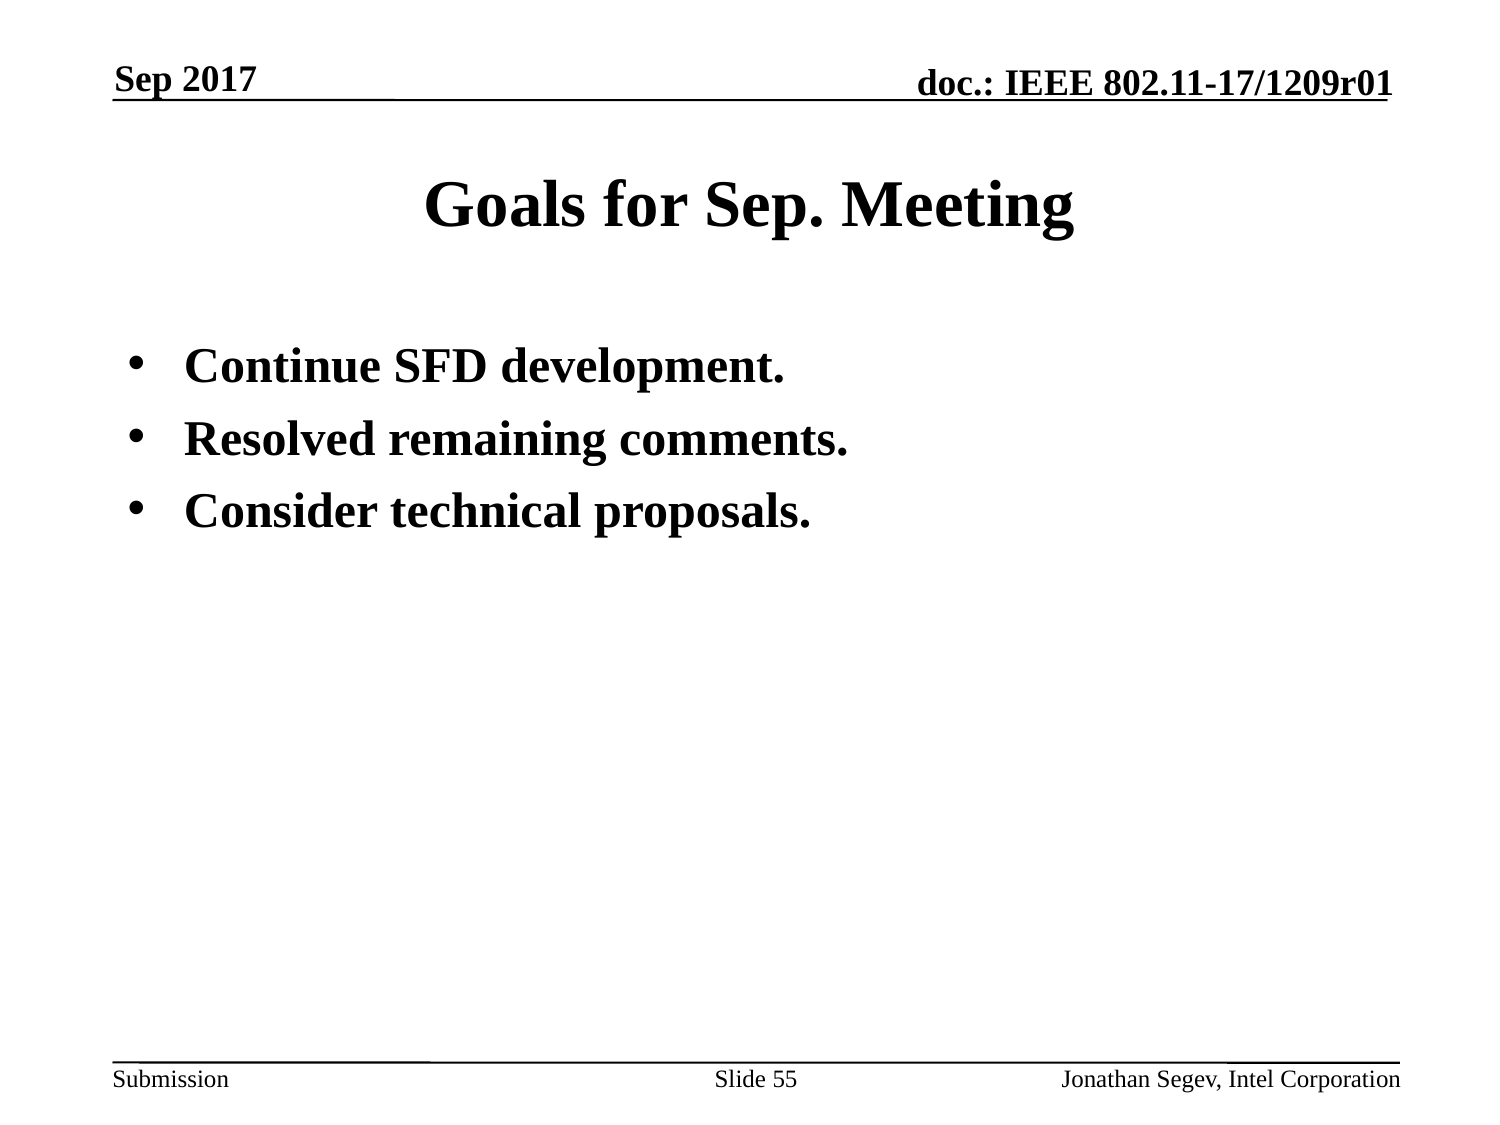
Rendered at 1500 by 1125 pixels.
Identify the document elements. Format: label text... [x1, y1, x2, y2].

title Goals for Sep. Meeting [112, 112, 1388, 288]
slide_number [114, 54, 423, 100]
footer Jonathan Segev, Intel Corporation [878, 1061, 1402, 1093]
list Continue SFD development. Resolved remaining comments. Consider technical proposals. [112, 324, 1388, 1000]
slide_number Slide 55 [712, 1061, 800, 1123]
